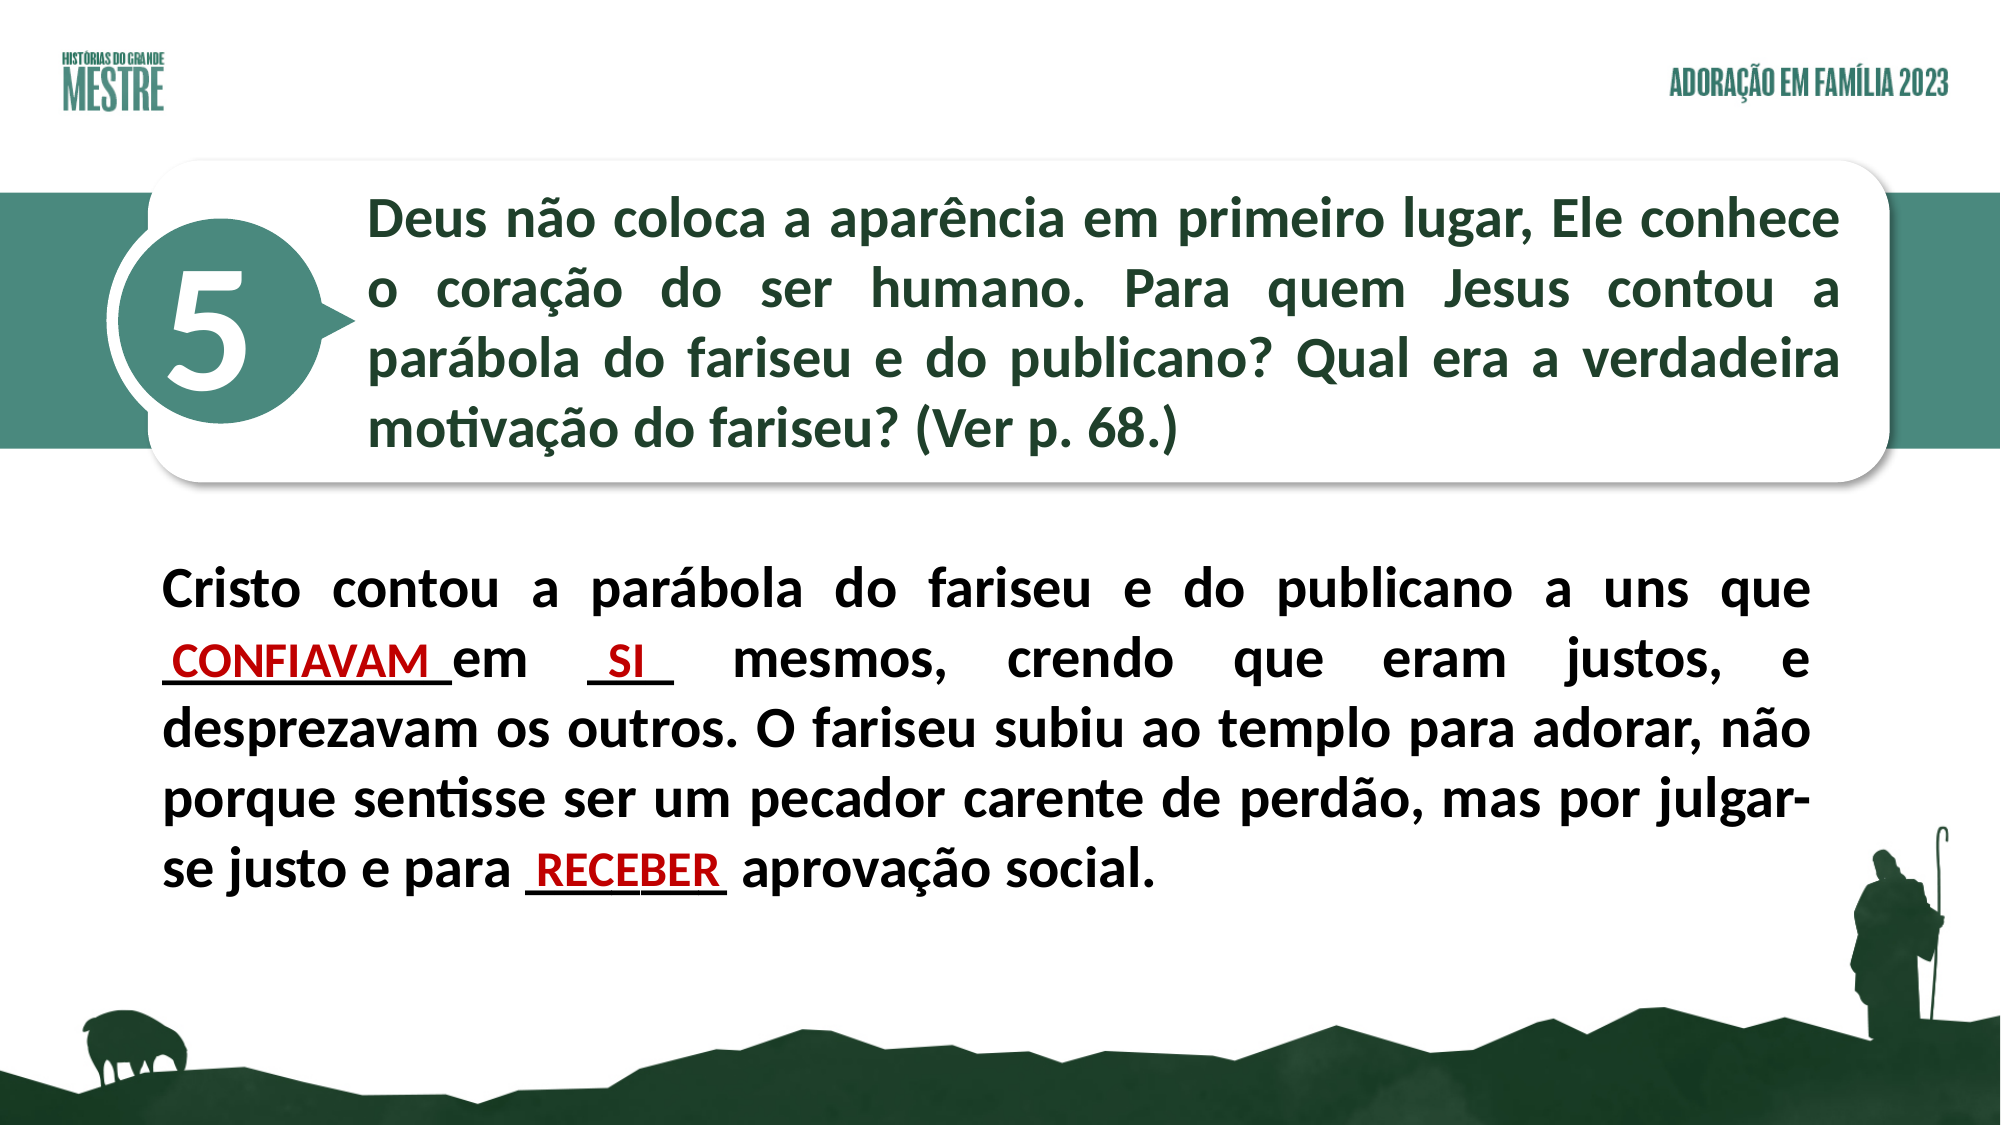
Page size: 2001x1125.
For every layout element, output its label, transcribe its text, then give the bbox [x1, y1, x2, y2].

picture [0, 0, 2001, 1125]
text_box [0, 160, 2000, 483]
text_box CONFIAVAM [157, 620, 471, 696]
text_box Cristo contou a parábola do fariseu e do publicano a uns que __________em ___ mesmos, crendo que eram justos, e desprezavam os outros. O fariseu subiu ao templo para adorar, não porque sentisse ser um pecador carente de perdão, mas por julgar-se justo e para _______ aprovação social. [147, 541, 1828, 907]
text_box SI [594, 620, 681, 696]
text_box RECEBER [521, 829, 756, 904]
